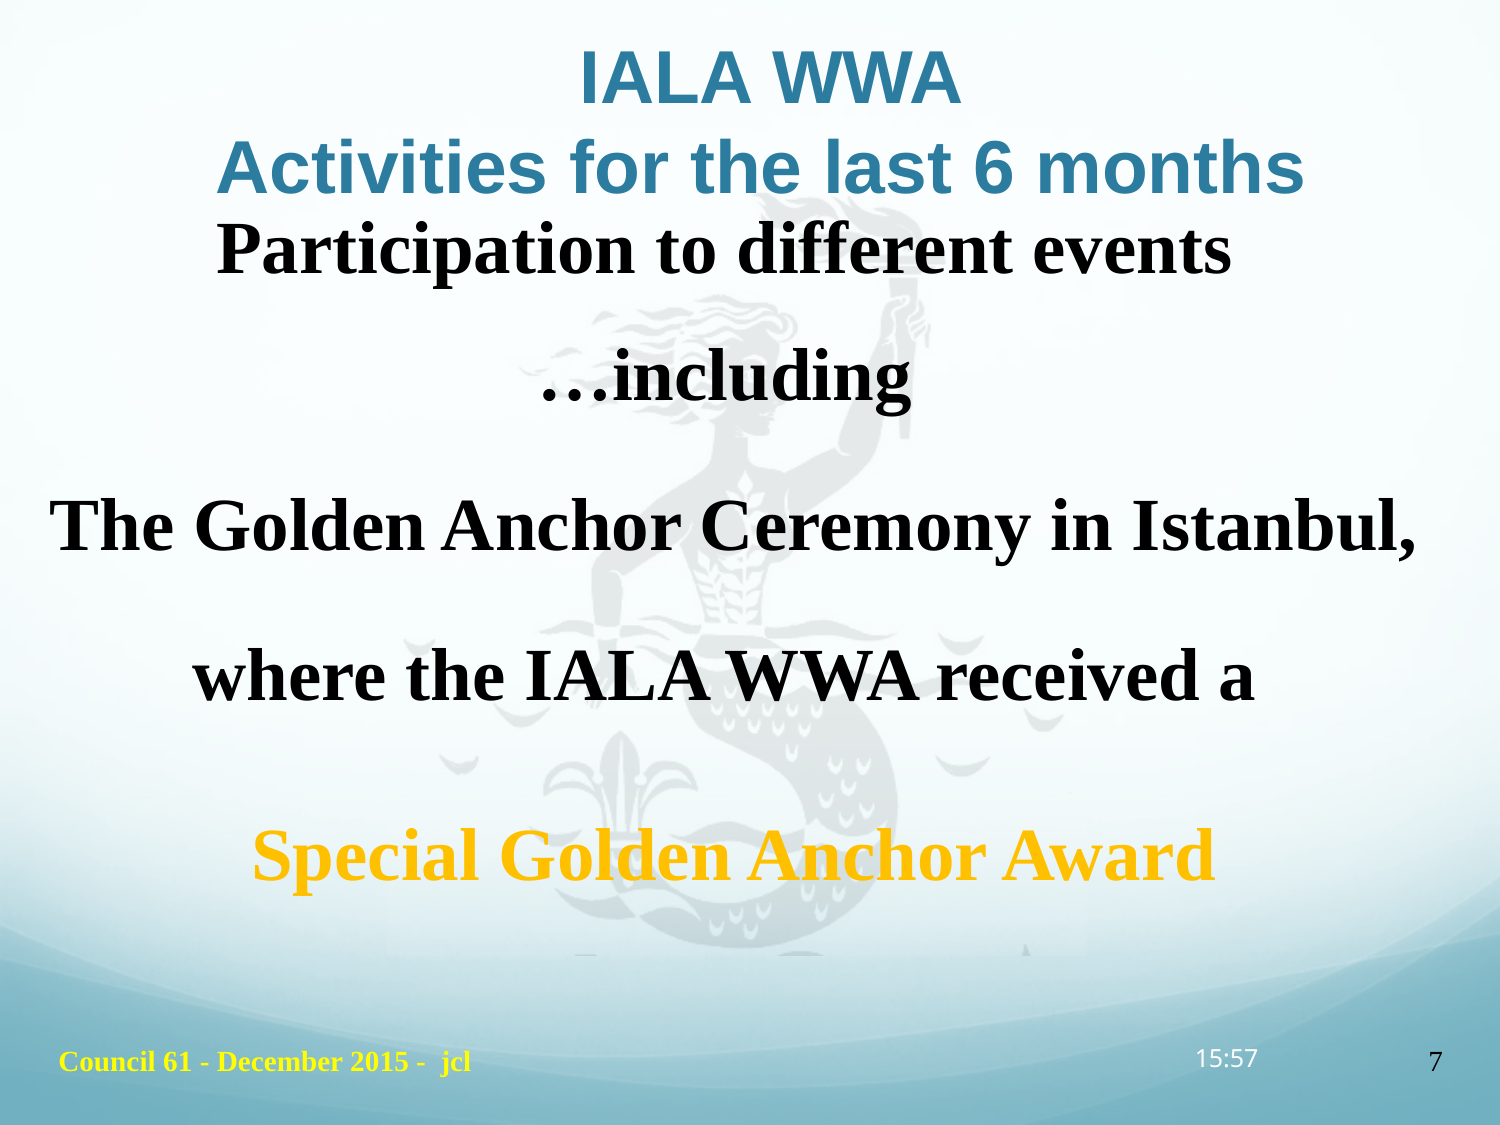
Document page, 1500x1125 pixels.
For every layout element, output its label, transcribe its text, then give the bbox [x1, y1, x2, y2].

slide_number 7 [1295, 1029, 1459, 1090]
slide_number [923, 1029, 1274, 1090]
footer Council 61 - December 2015 - jcl [43, 1029, 838, 1090]
text_box Participation to different events …including The Golden Anchor Ceremony in Istanbul, where the IALA WWA received a Special Golden Anchor Award [0, 63, 1500, 903]
title IALA WWA Activities for the last 6 months [43, 0, 1500, 63]
